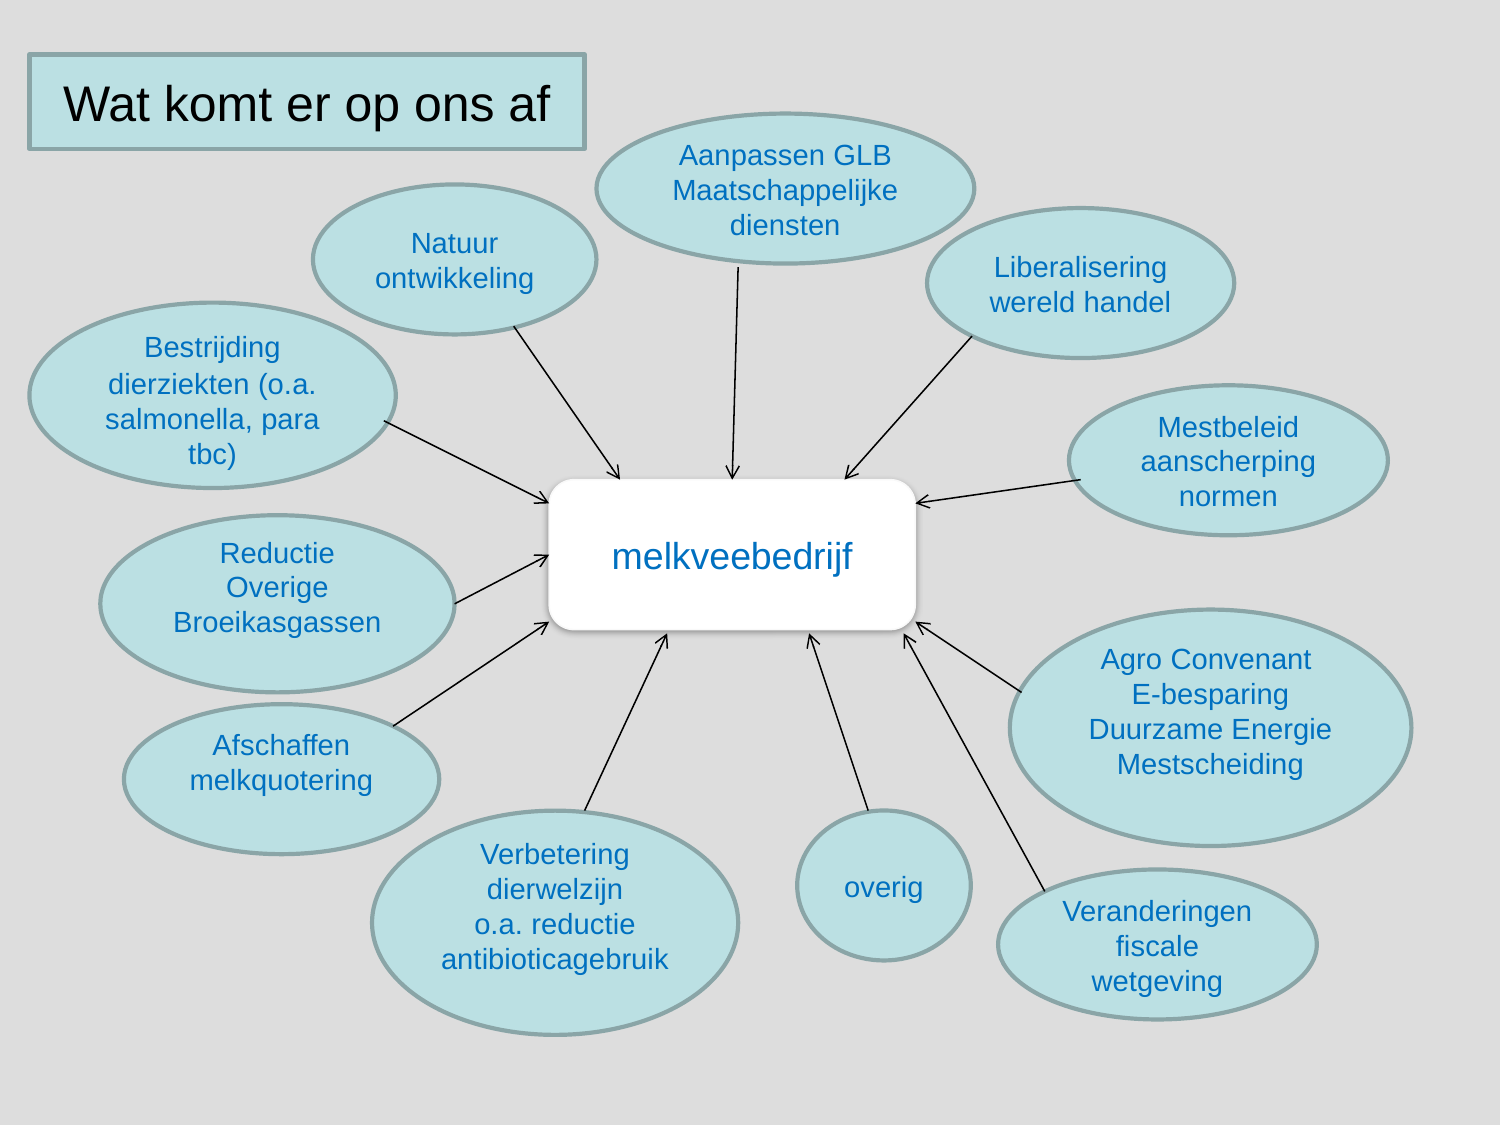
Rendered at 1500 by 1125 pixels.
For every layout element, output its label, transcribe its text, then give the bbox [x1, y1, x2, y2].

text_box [749, 692, 842, 752]
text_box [454, 554, 550, 604]
text_box Verbetering dierwelzijn o.a. reductie antibioticagebruik [369, 808, 741, 1037]
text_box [731, 266, 739, 480]
text_box Liberalisering wereld handel [924, 205, 1237, 361]
text_box Natuur ontwikkeling [310, 182, 599, 337]
text_box Mestbeleid aanscherping normen [1066, 383, 1391, 538]
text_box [844, 335, 973, 480]
text_box Agro Convenant E-besparing Duurzame Energie Mestscheiding [1027, 607, 1414, 849]
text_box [513, 325, 621, 480]
text_box melkveebedrijf [548, 478, 917, 631]
text_box Afschaffen melkquotering [121, 702, 442, 857]
text_box Reductie Overige Broeikasgassen [98, 513, 456, 695]
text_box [392, 621, 550, 727]
text_box Aanpassen GLB Maatschappelijke diensten [594, 111, 977, 266]
text_box Veranderingen fiscale wetgeving [995, 867, 1319, 1022]
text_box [383, 420, 550, 504]
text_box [915, 479, 1081, 504]
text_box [536, 680, 715, 764]
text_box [915, 621, 1022, 690]
text_box Bestrijding dierziekten (o.a. salmonella, para tbc) [27, 300, 398, 491]
text_box Wat komt er op ons af [27, 52, 587, 151]
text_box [844, 691, 1104, 834]
text_box overig [795, 818, 973, 963]
